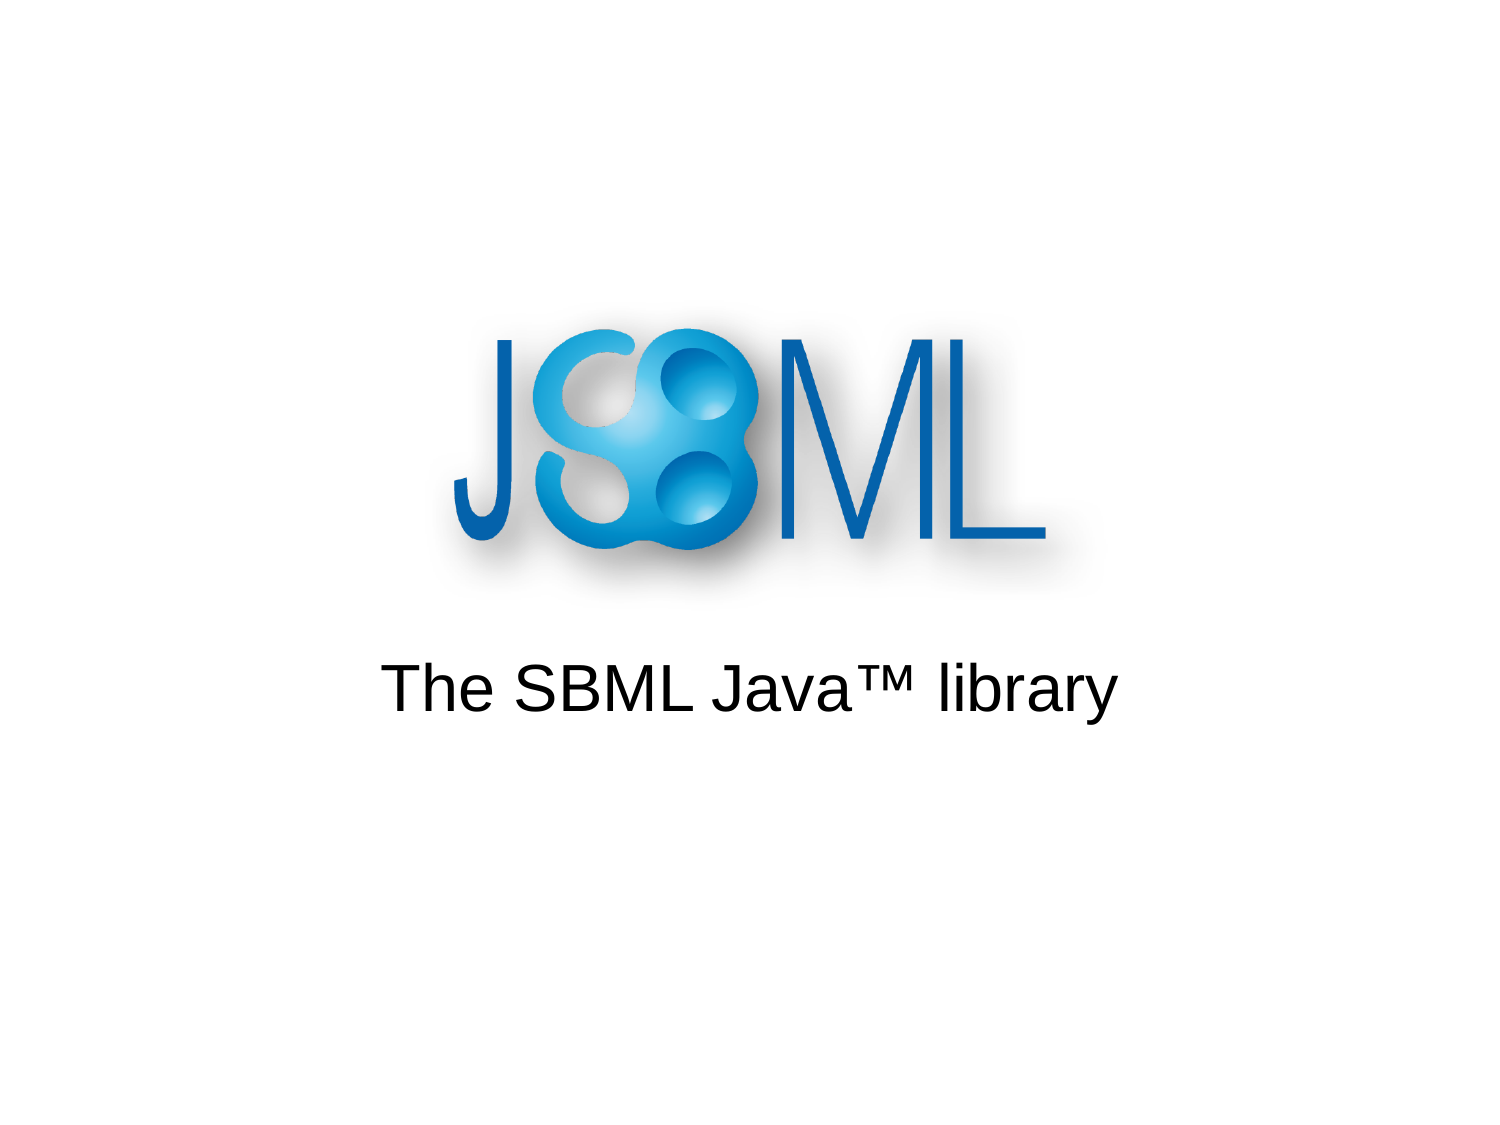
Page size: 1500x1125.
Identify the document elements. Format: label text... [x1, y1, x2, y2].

subtitle The SBML Java™ library [224, 637, 1276, 926]
picture [446, 326, 1054, 551]
